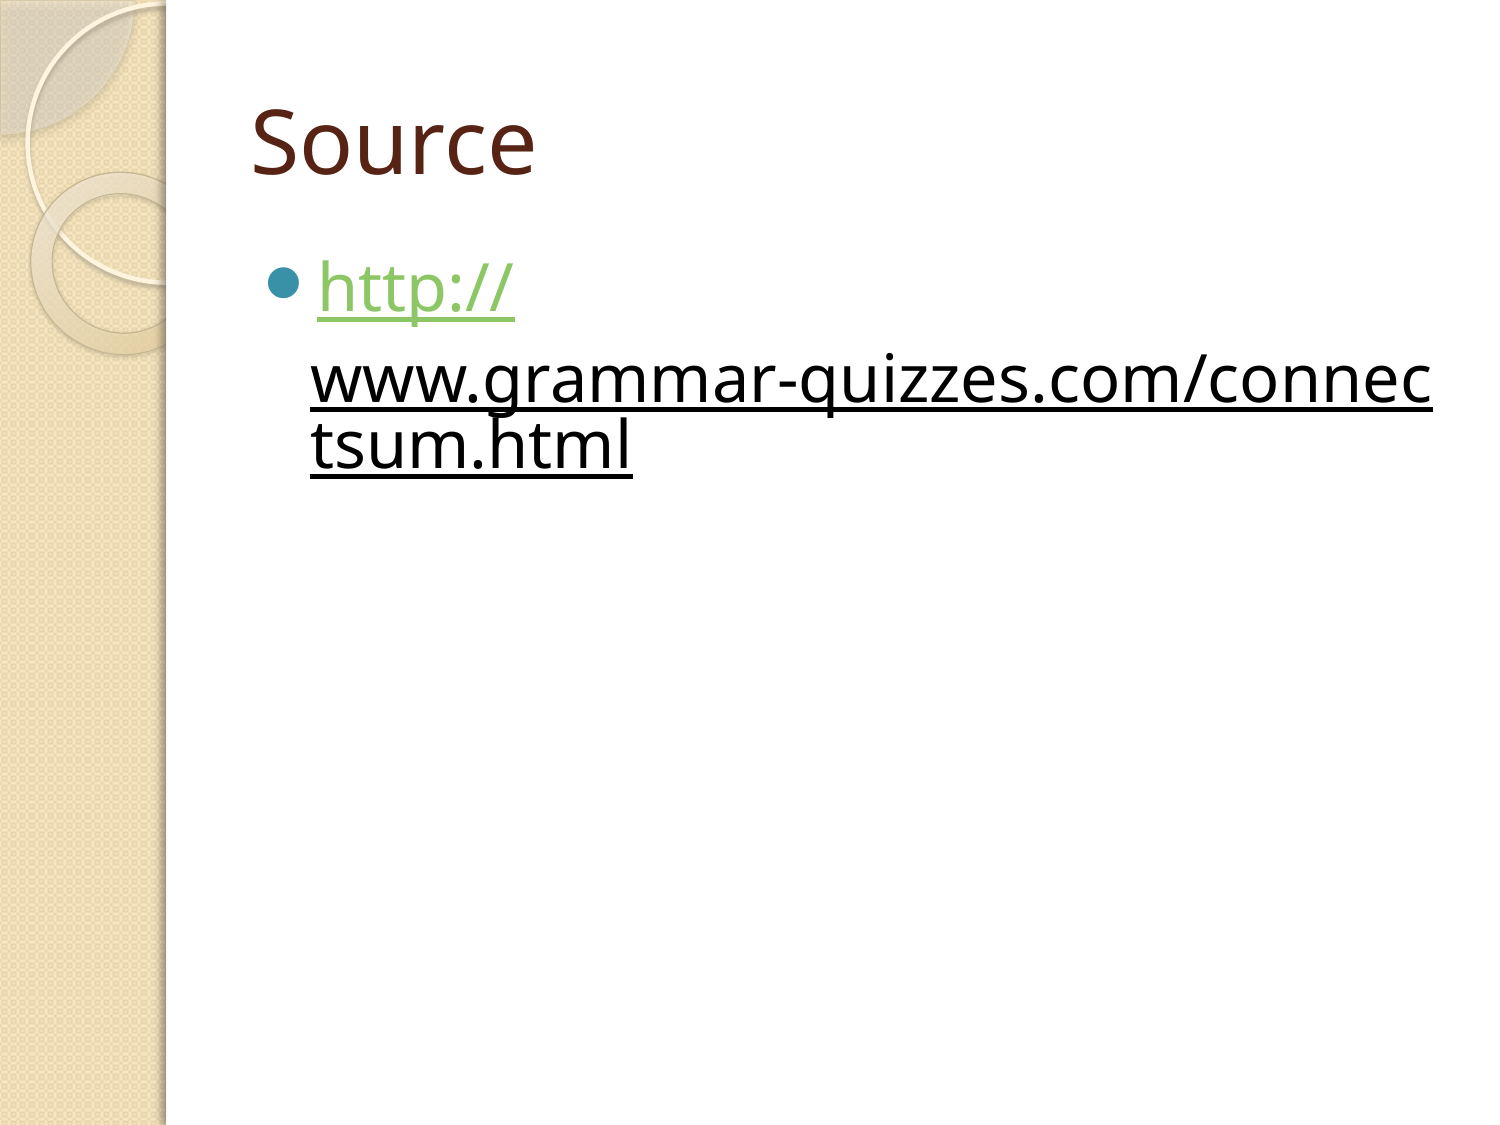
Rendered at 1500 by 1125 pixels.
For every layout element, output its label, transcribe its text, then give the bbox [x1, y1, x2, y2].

title Source [235, 45, 1466, 233]
list http://www.grammar-quizzes.com/connectsum.html [235, 237, 1466, 1025]
